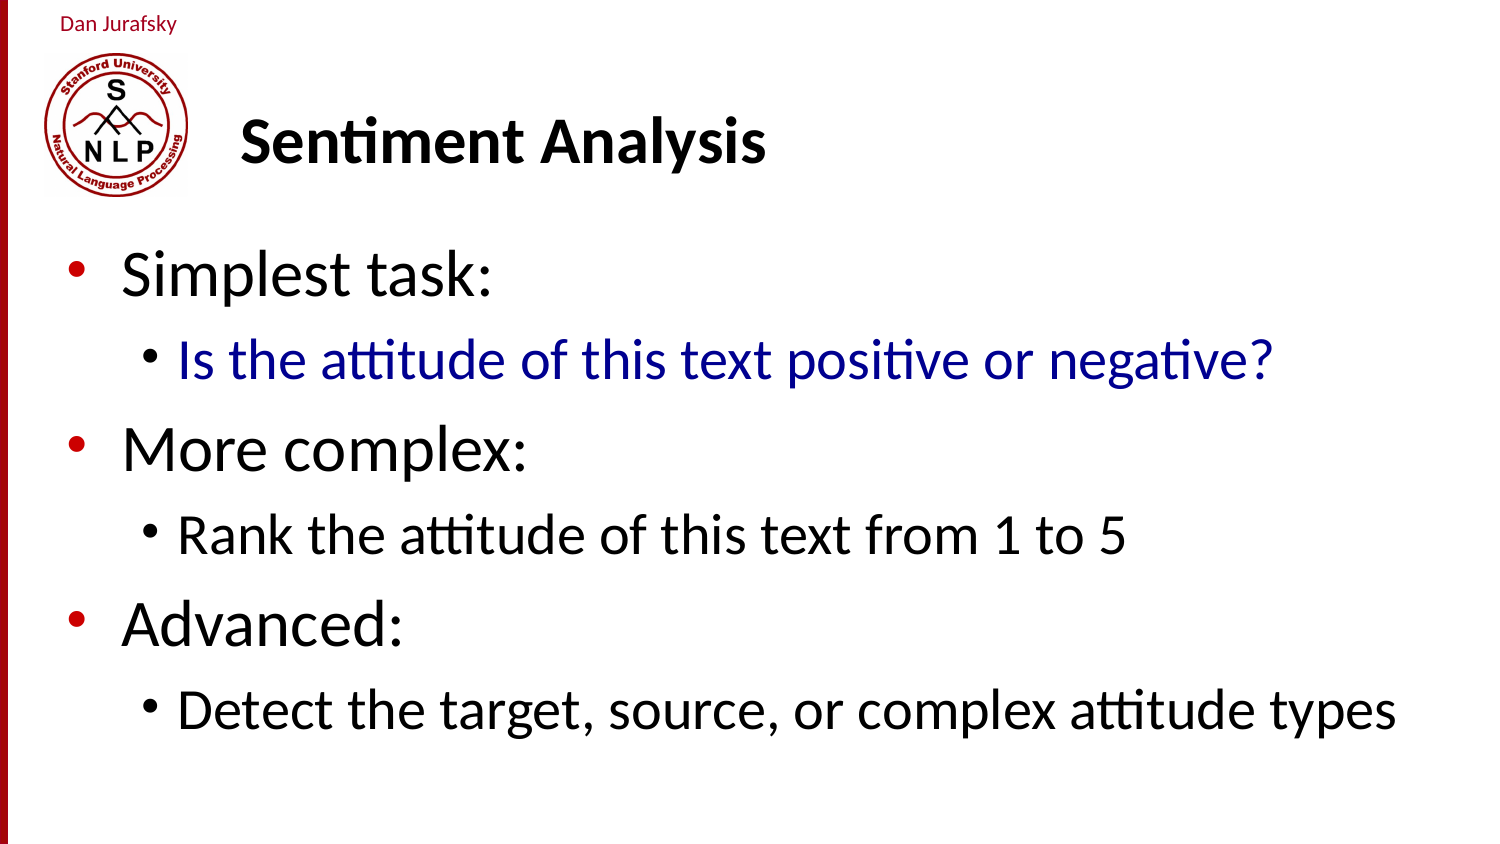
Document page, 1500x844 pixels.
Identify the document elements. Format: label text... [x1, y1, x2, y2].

picture [44, 53, 188, 197]
list Simplest task: Is the attitude of this text positive or negative? More complex: Rank the attitude of this text from 1 to 5 Advanced: Detect the target, source, or complex attitude types [50, 221, 1450, 769]
title Sentiment Analysis [225, 62, 1450, 185]
